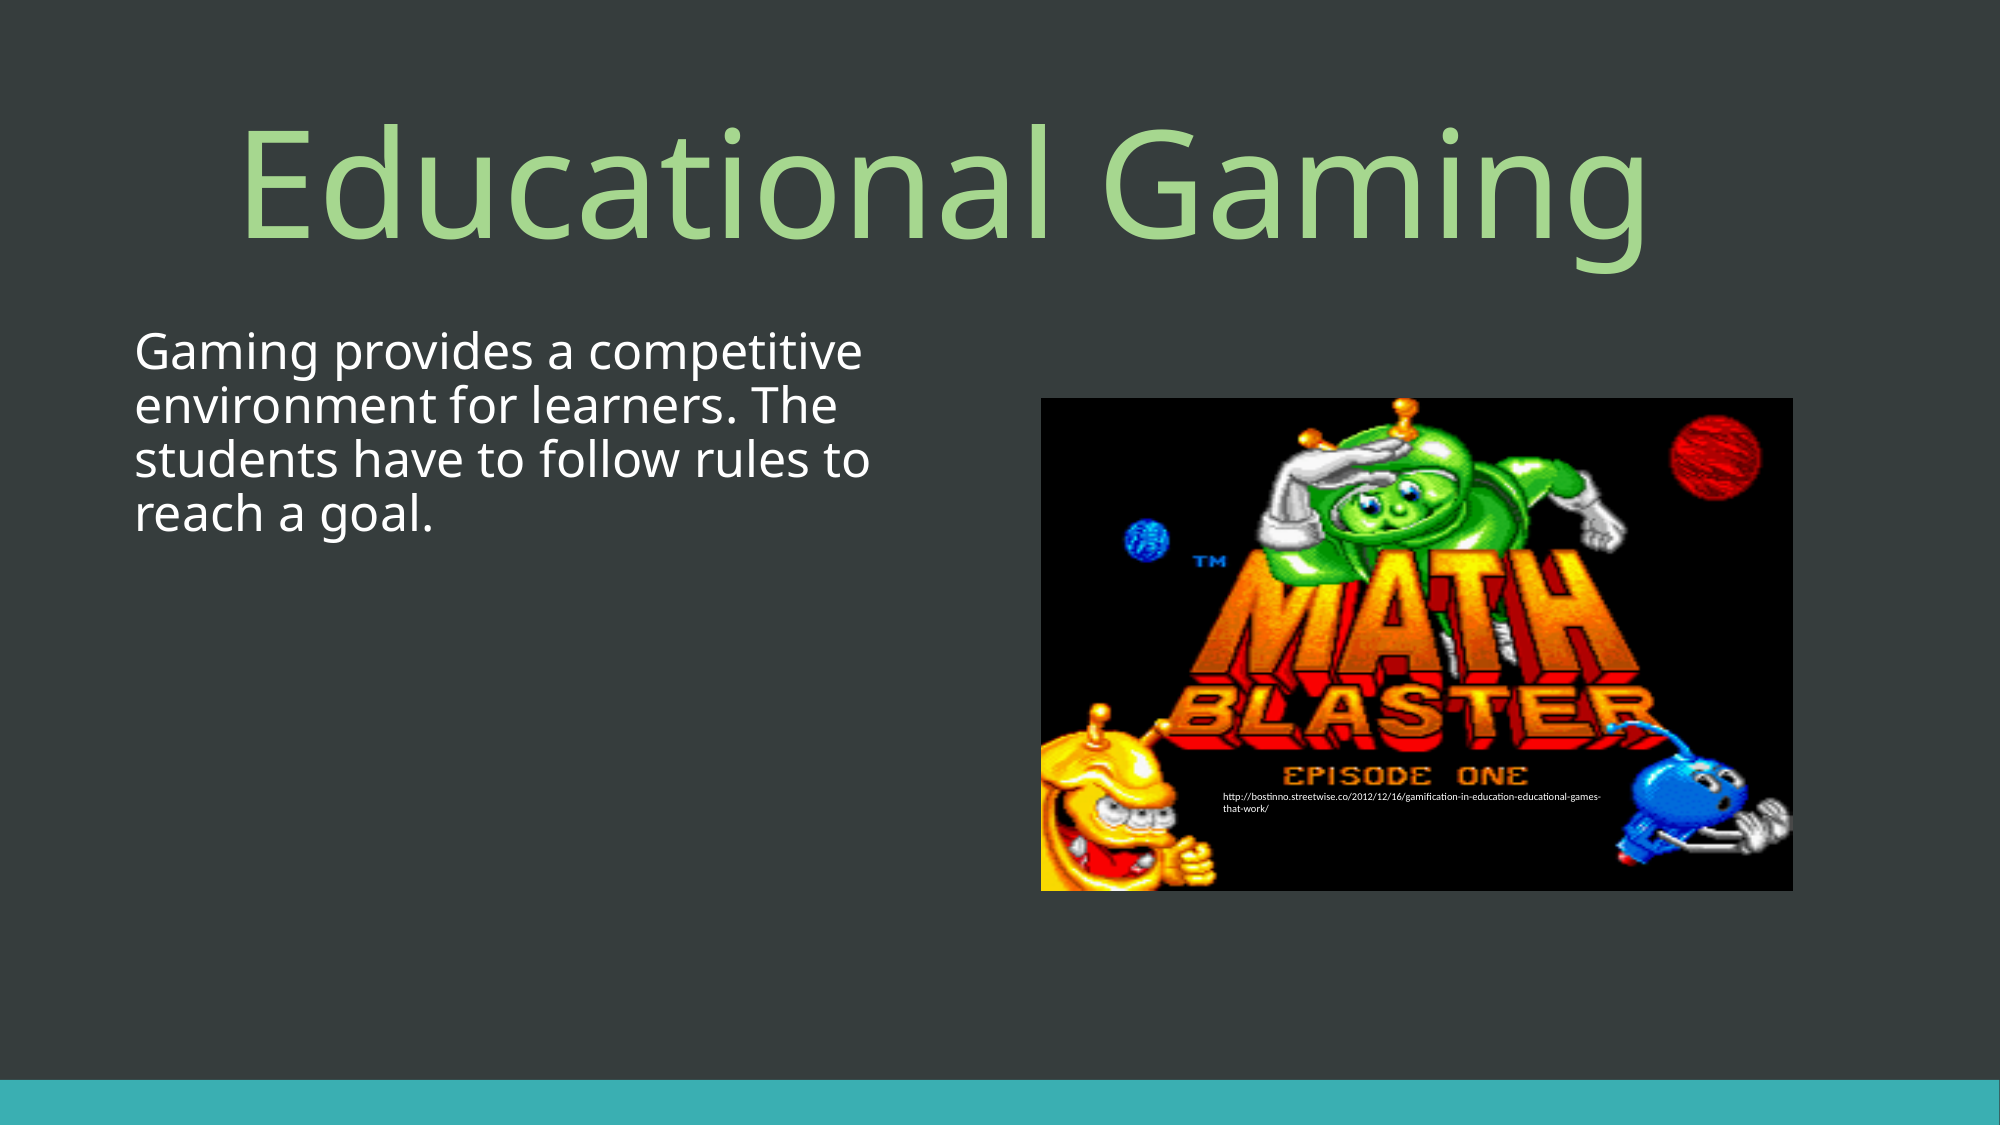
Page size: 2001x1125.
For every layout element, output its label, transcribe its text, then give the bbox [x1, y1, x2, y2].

list Gaming provides a competitive environment for learners. The students have to follow rules to reach a goal. [111, 318, 992, 900]
title Educational Gaming [219, 76, 1780, 279]
picture [1041, 398, 1793, 892]
